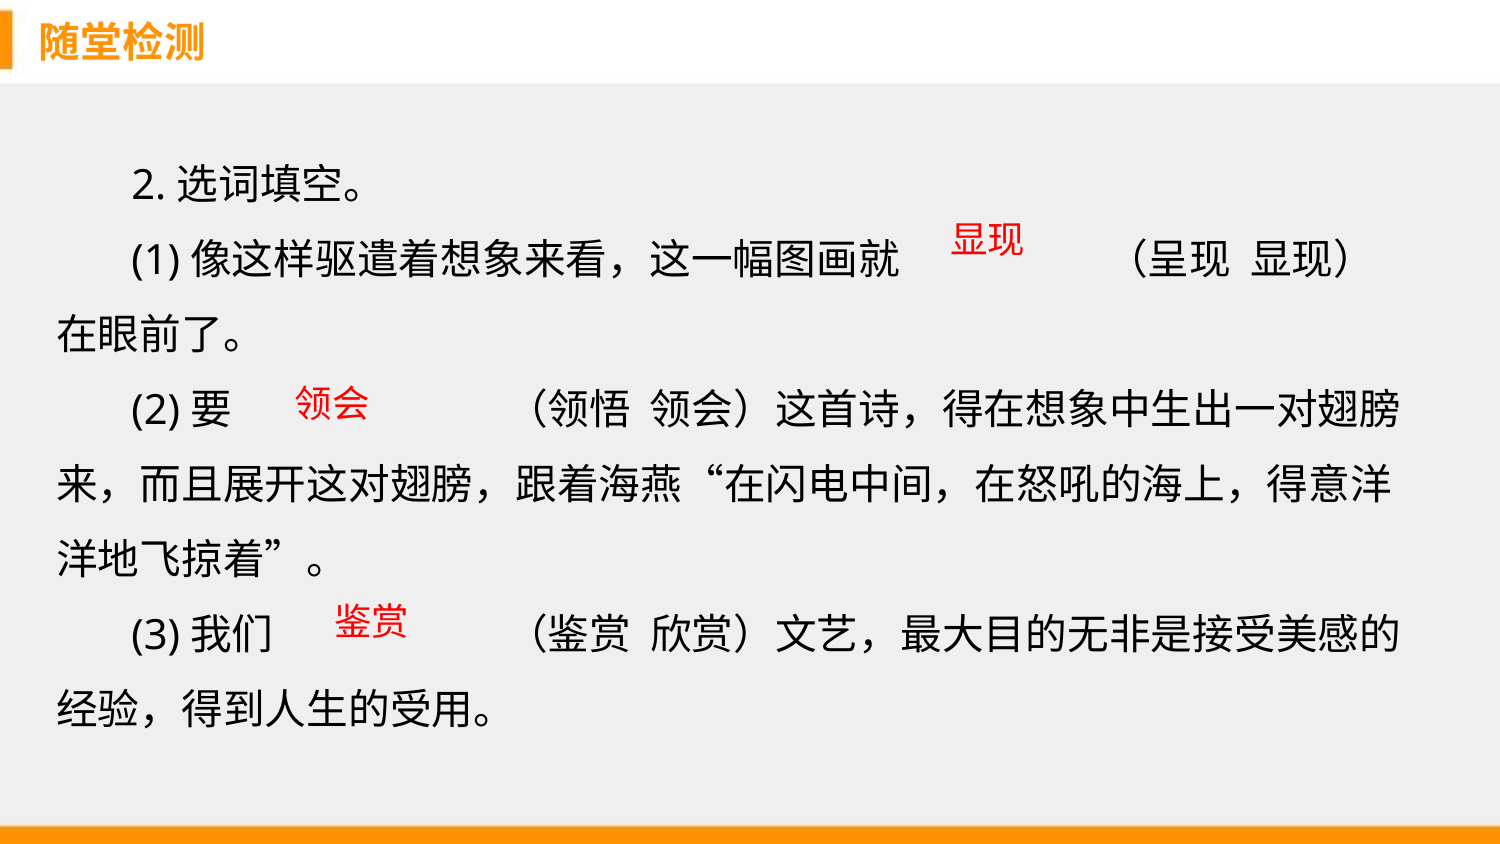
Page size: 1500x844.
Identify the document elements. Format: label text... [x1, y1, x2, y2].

picture [0, 0, 1500, 844]
text_box 鉴赏 [319, 590, 455, 651]
text_box 2.选词填空。 (1)像这样驱遣着想象来看，这一幅图画就 （呈现 显现）在眼前了。 (2)要 （领悟 领会）这首诗，得在想象中生出一对翅膀来，而且展开这对翅膀，跟着海燕“在闪电中间，在怒吼的海上，得意洋洋地飞掠着”。 (3)我们 （鉴赏 欣赏）文艺，最大目的无非是接受美感的经验，得到人生的受用。 [41, 125, 1422, 740]
text_box 领会 [280, 372, 455, 433]
text_box 随堂检测 [23, 1, 804, 81]
text_box 显现 [935, 208, 1075, 269]
